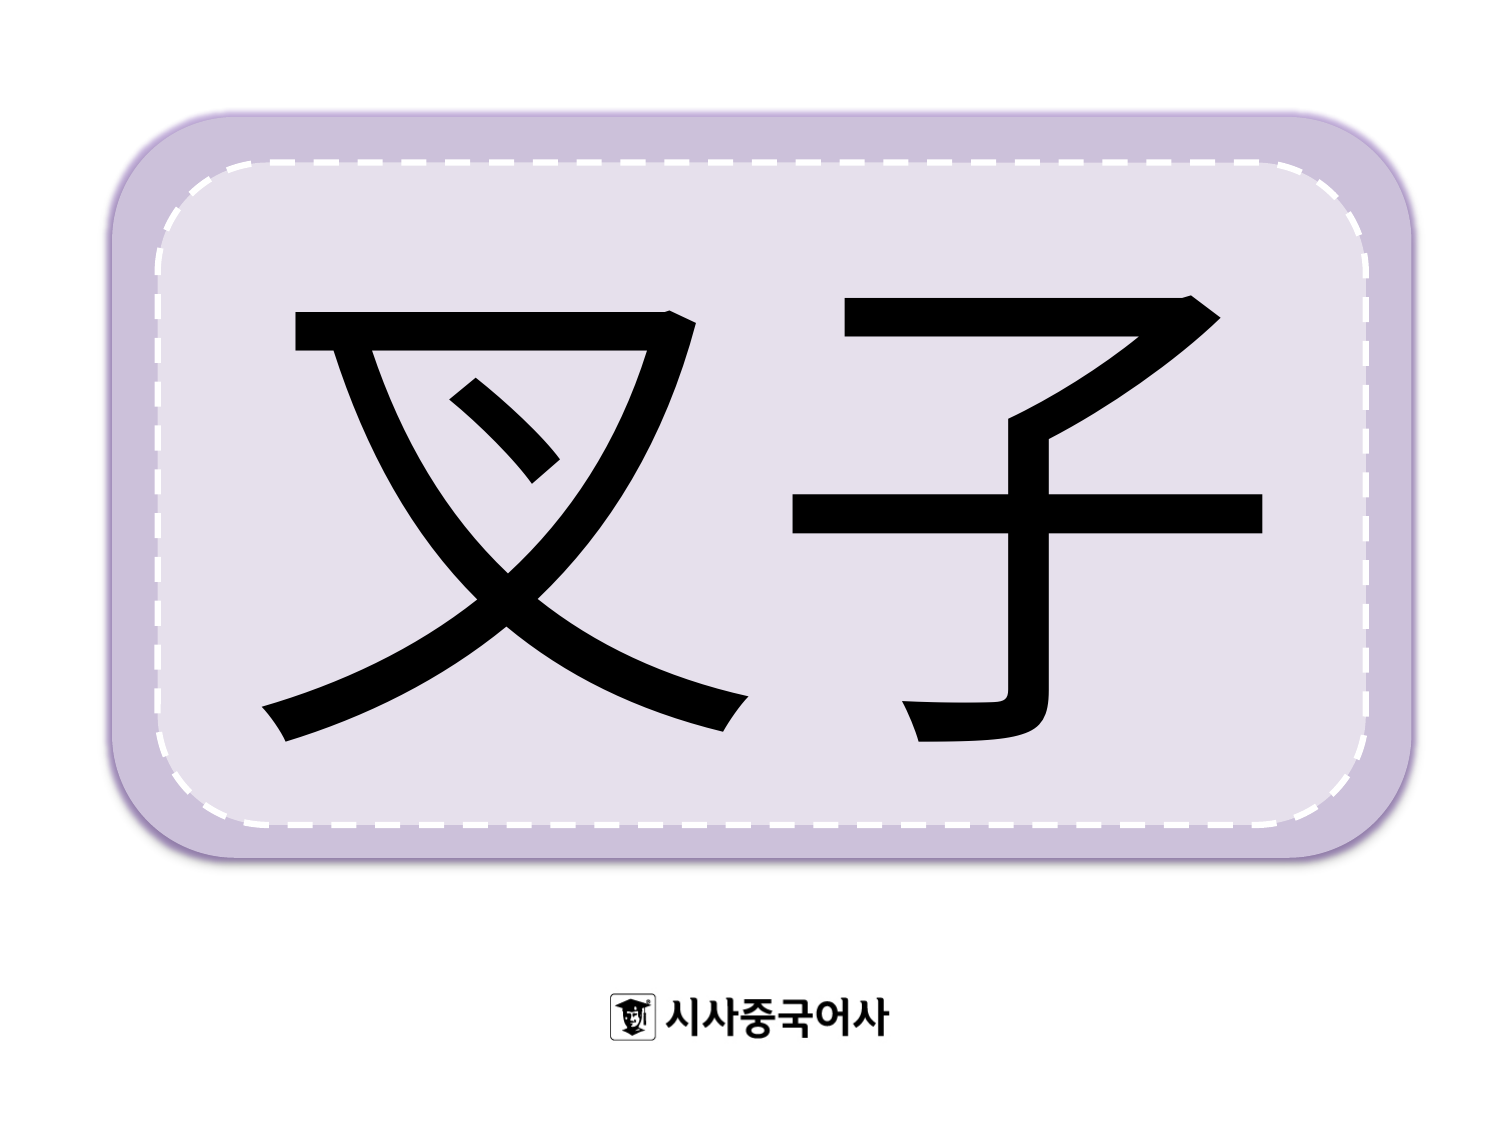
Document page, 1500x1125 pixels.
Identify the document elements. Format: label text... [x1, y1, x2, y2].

picture [602, 987, 898, 1047]
text_box 叉子 [162, 160, 1371, 824]
